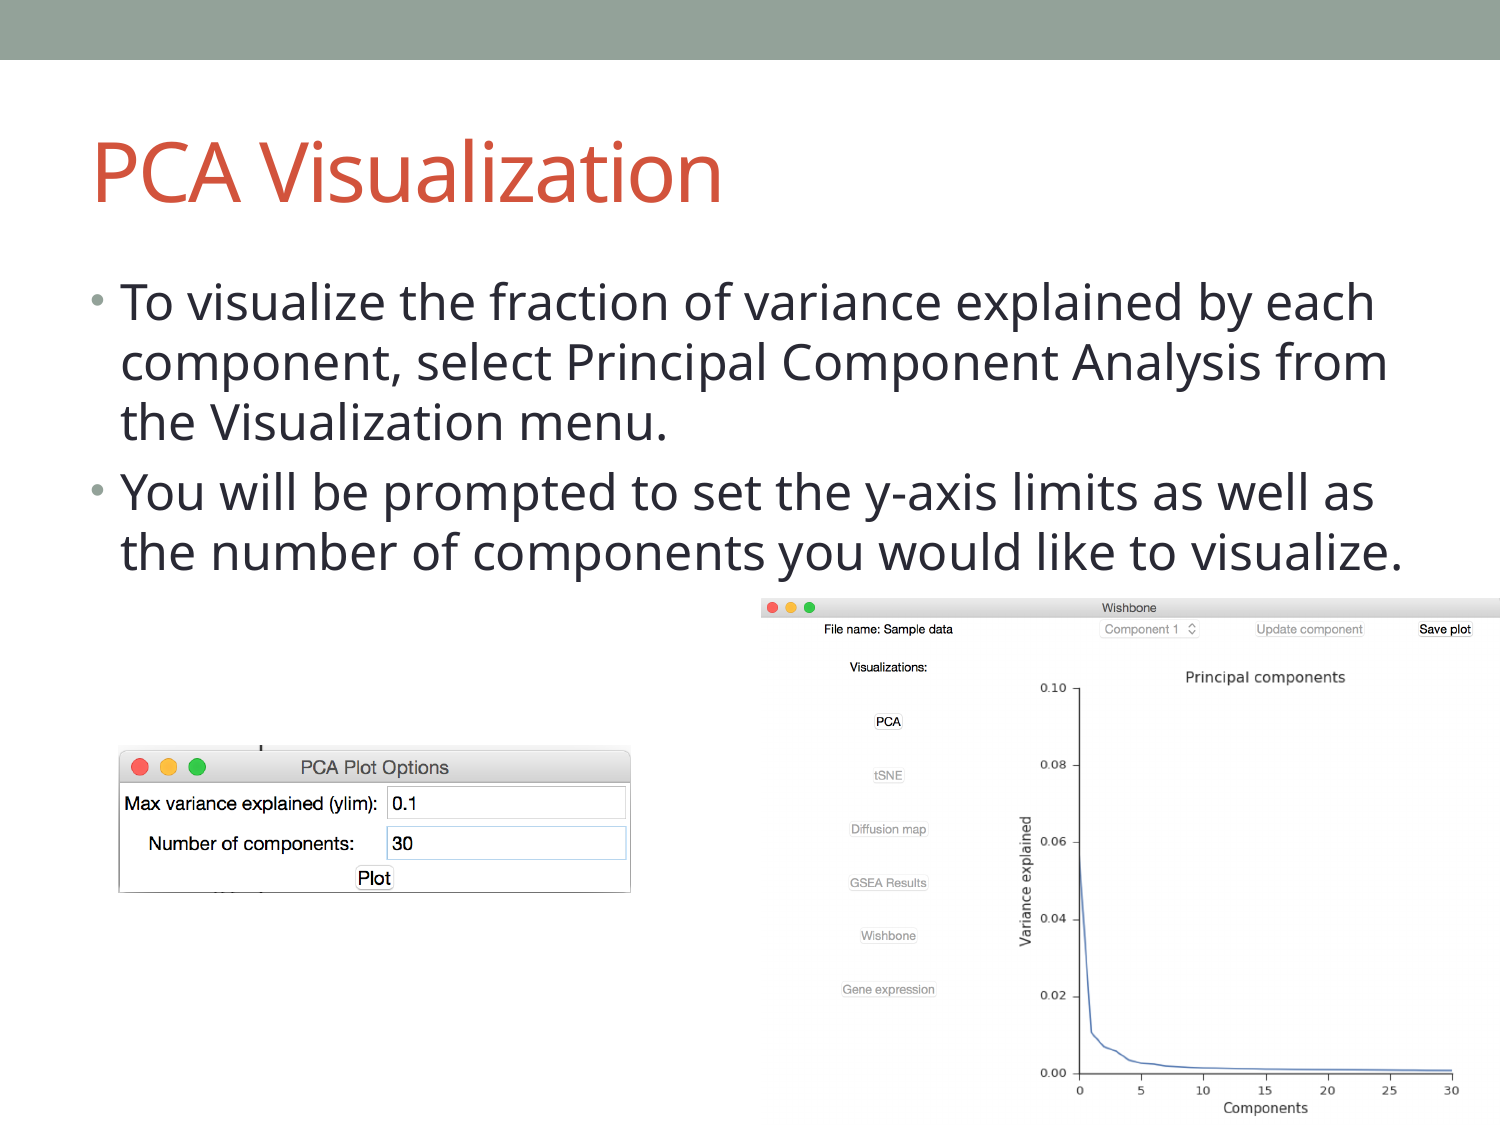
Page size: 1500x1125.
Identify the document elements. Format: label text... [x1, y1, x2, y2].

list To visualize the fraction of variance explained by each component, select Principal Component Analysis from the Visualization menu. You will be prompted to set the y-axis limits as well as the number of components you would like to visualize. [75, 262, 1425, 1063]
picture [760, 597, 1500, 1125]
title PCA Visualization [75, 87, 1425, 250]
picture [118, 745, 632, 894]
